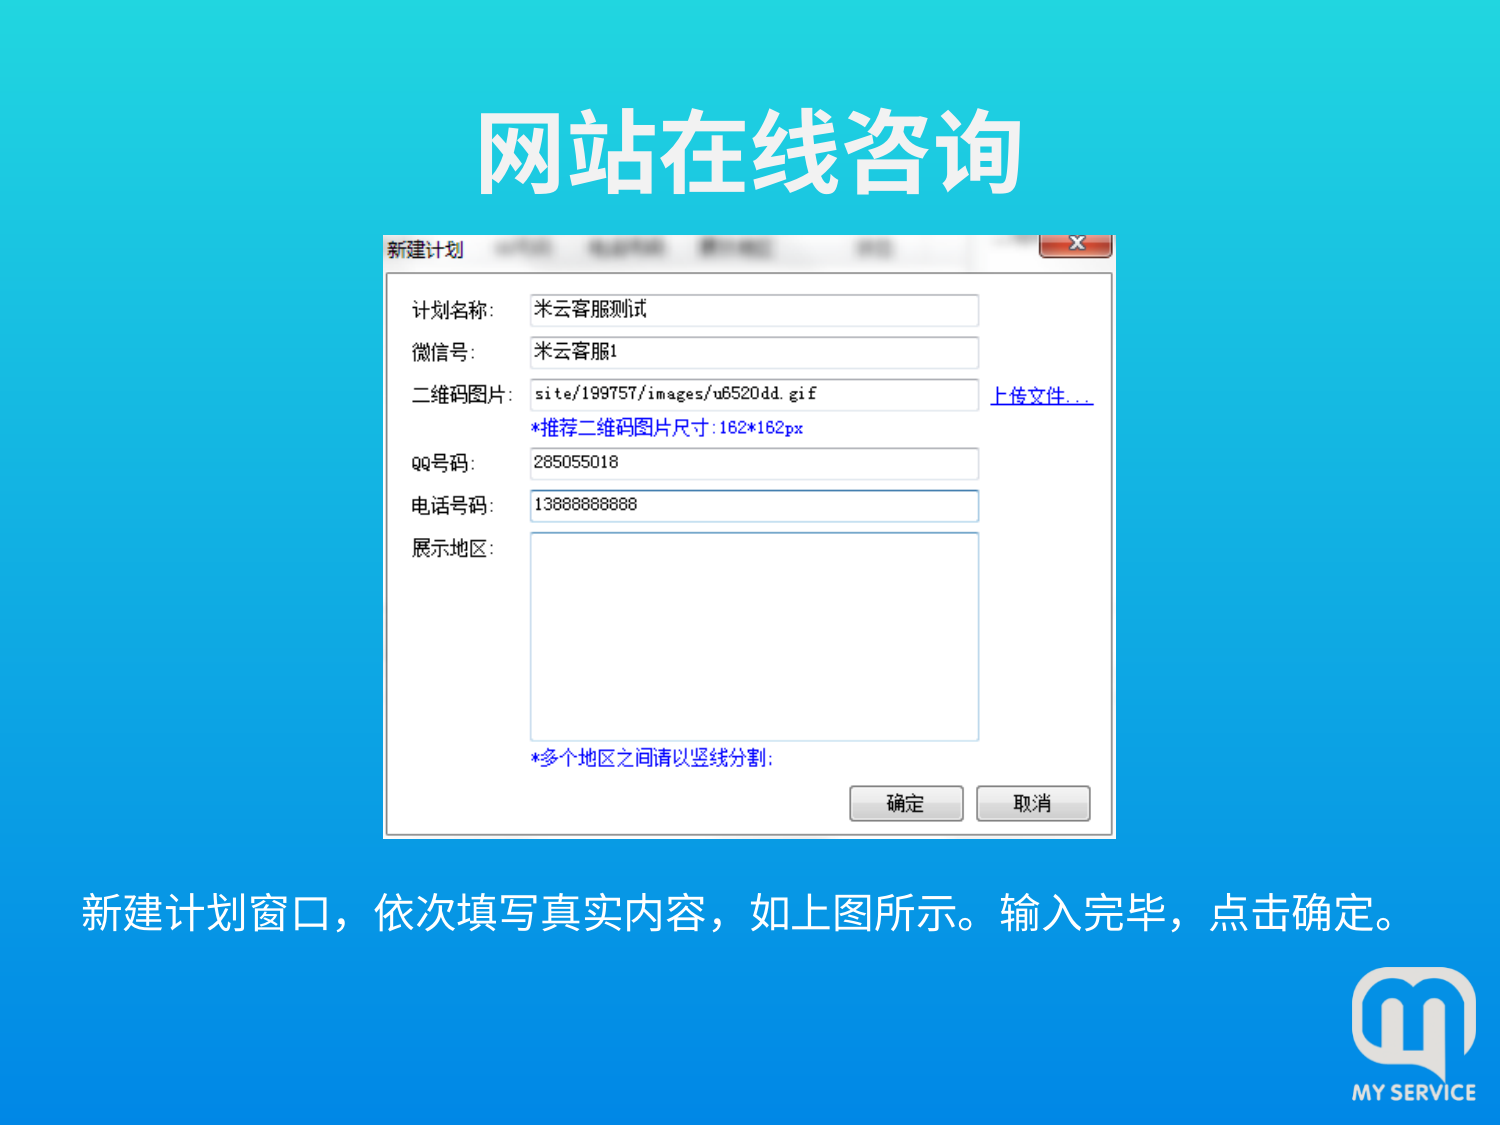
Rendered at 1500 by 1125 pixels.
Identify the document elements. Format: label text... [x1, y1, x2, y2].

picture [0, 235, 1500, 838]
title 网站在线咨询 [75, 45, 1425, 233]
text_box 新建计划窗口，依次填写真实内容，如上图所示。输入完毕，点击确定。 [66, 869, 1433, 945]
picture [1352, 967, 1476, 1107]
